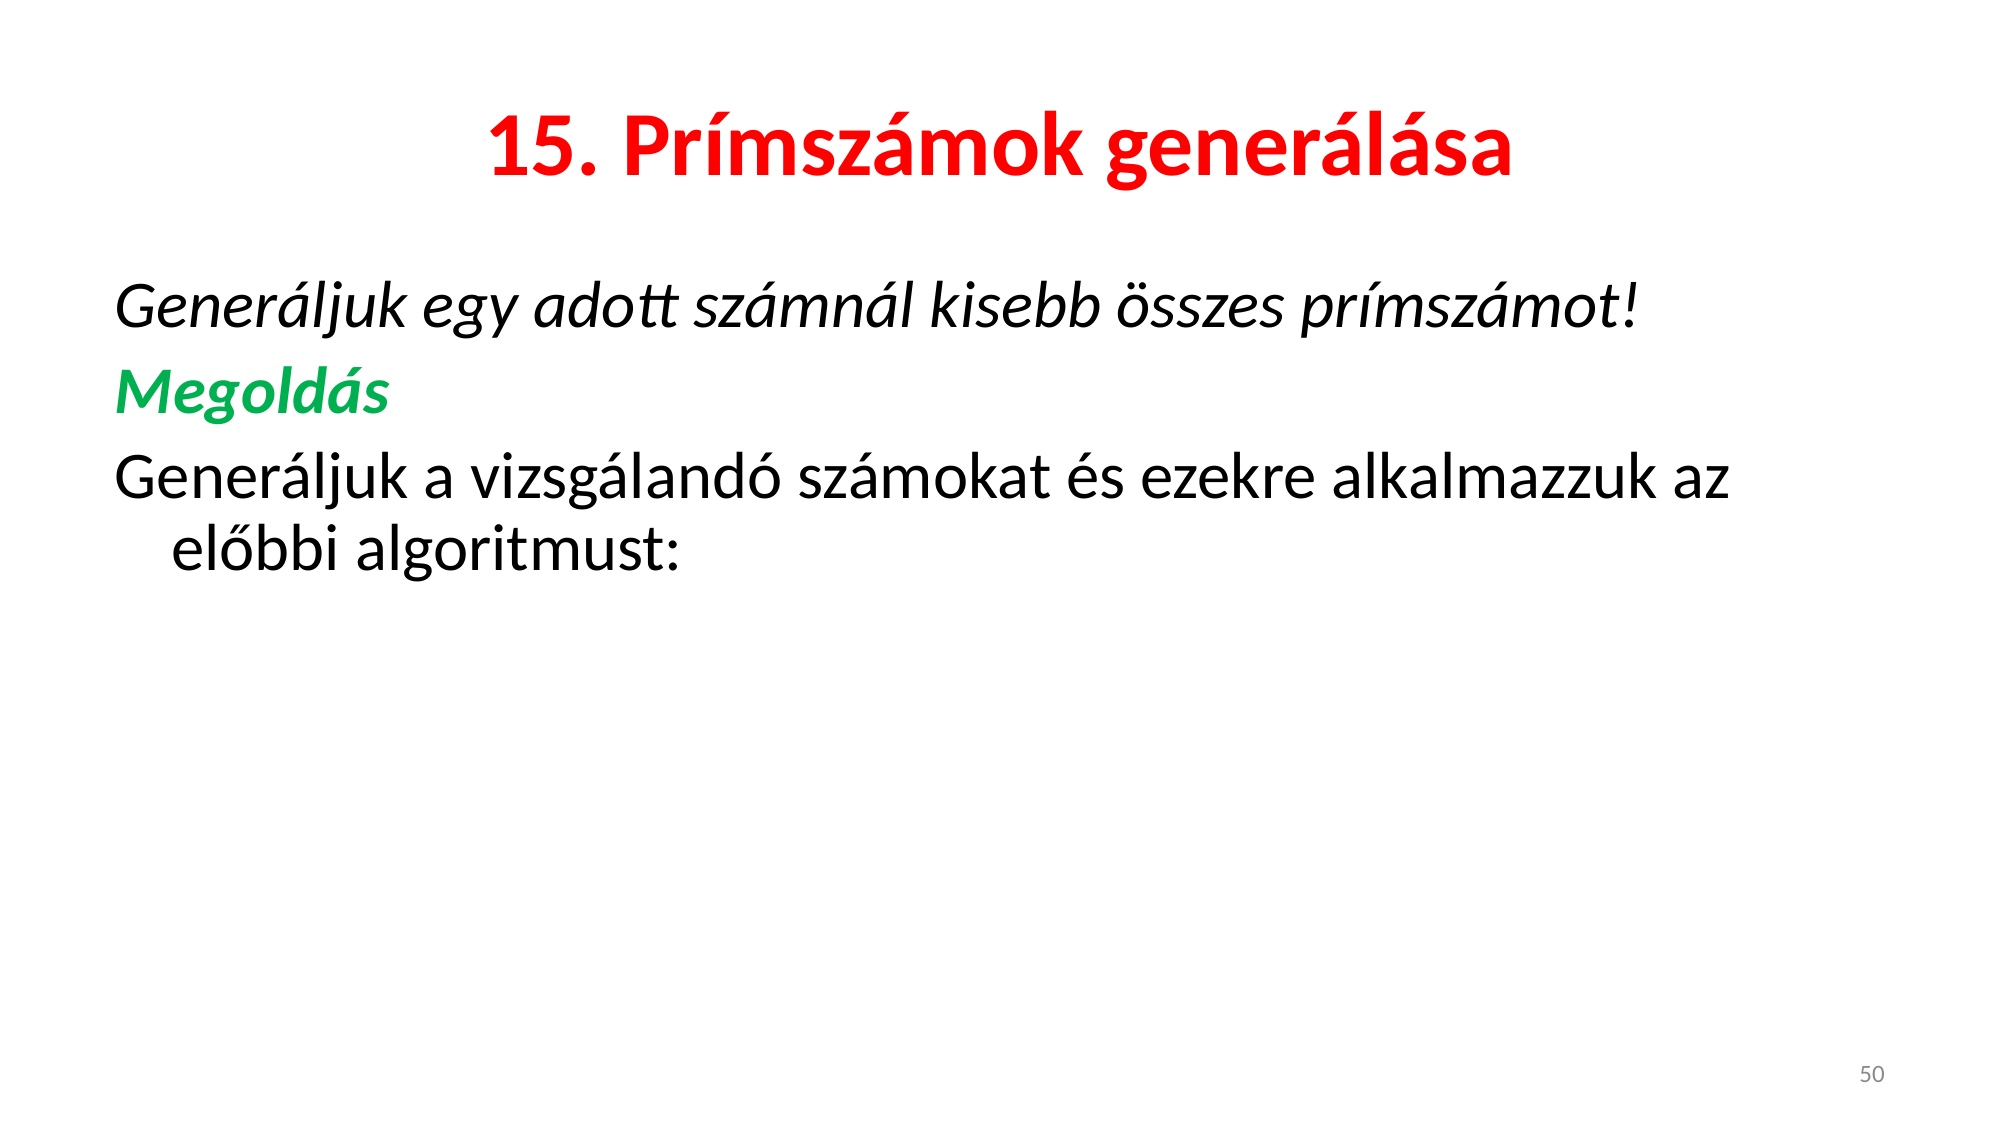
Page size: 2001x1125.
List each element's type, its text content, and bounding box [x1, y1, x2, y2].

title 15. Prímszámok generálása [99, 45, 1900, 233]
slide_number 50 [1433, 1042, 1900, 1103]
list Generáljuk egy adott számnál kisebb összes prímszámot! Megoldás Generáljuk a vizsgálandó számokat és ezekre alkalmazzuk az előbbi algoritmust: [99, 262, 1900, 1005]
